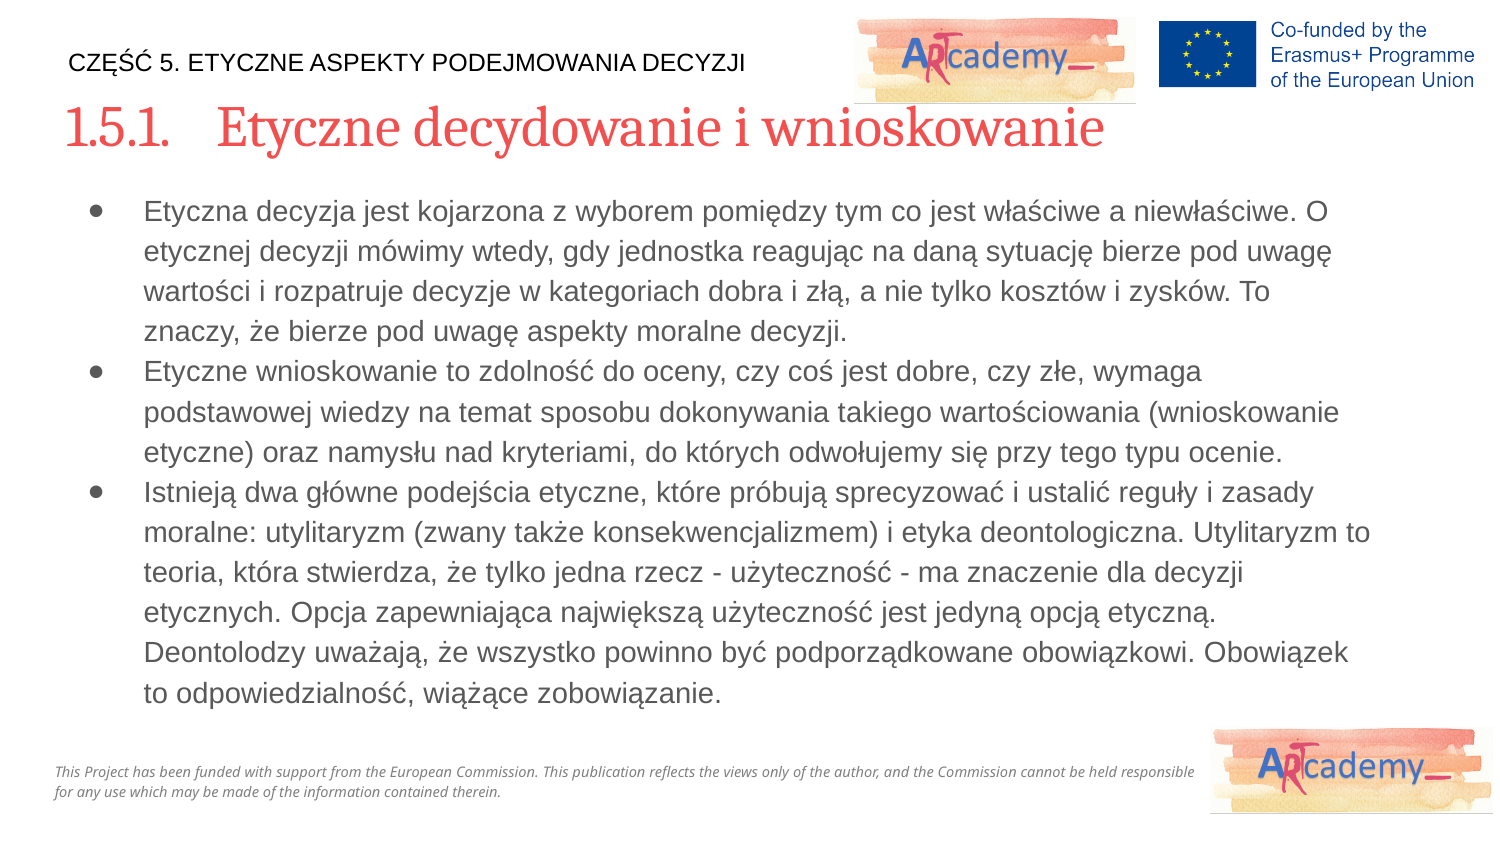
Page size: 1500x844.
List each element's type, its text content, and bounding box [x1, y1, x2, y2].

text_box CZĘŚĆ 5. ETYCZNE ASPEKTY PODEJMOWANIA DECYZJI [53, 39, 770, 84]
text_box This Project has been funded with support from the European Commission. This publication reflects the views only of the author, and the Commission cannot be held responsible for any use which may be made of the information contained therein. [39, 754, 1205, 799]
picture [1158, 21, 1474, 91]
title 1.5.1. Etyczne decydowanie i wnioskowanie [51, 72, 1449, 167]
picture [854, 0, 1137, 134]
picture [1210, 709, 1493, 844]
list Etyczna decyzja jest kojarzona z wyborem pomiędzy tym co jest właściwe a niewłaściwe. O etycznej decyzji mówimy wtedy, gdy jednostka reagując na daną sytuację bierze pod uwagę wartości i rozpatruje decyzje w kategoriach dobra i złą, a nie tylko kosztów i zysków. To znaczy, że bierze pod uwagę aspekty moralne decyzji. Etyczne wnioskowanie to zdolność do oceny, czy coś jest dobre, czy złe, wymaga podstawowej wiedzy na temat sposobu dokonywania takiego wartościowania (wnioskowanie etyczne) oraz namysłu nad kryteriami, do których odwołujemy się przy tego typu ocenie. Istnieją dwa główne podejścia etyczne, które próbują sprecyzować i ustalić reguły i zasady moralne: utylitaryzm (zwany także konsekwencjalizmem) i etyka deontologiczna. Utylitaryzm to teoria, która stwierdza, że tylko jedna rzecz - użyteczność - ma znaczenie dla decyzji etycznych. Opcja zapewniająca największą użyteczność jest jedyną opcją etyczną. Deontolodzy uważają, że wszystko powinno być podporządkowane obowiązkowi. Obowiązek to odpowiedzialność, wiążące zobowiązanie. [53, 171, 1392, 733]
